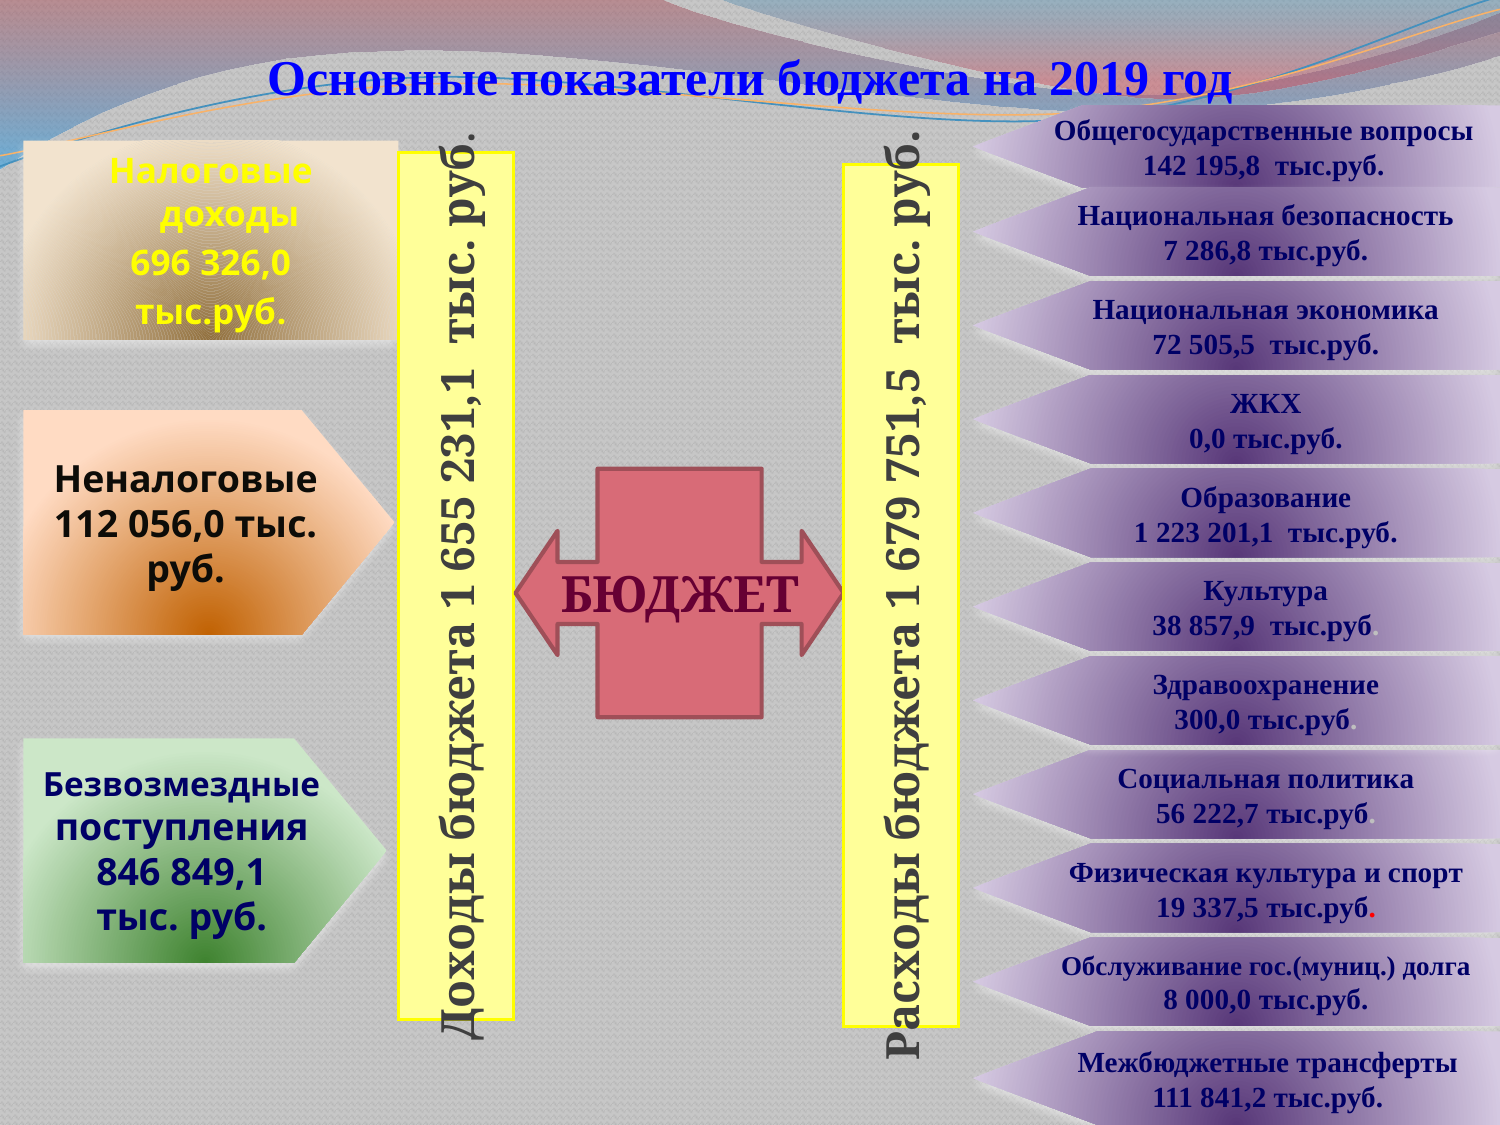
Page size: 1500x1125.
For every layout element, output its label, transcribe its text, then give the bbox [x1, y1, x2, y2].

text_box Расходы бюджета 1 679 751,5 тыс. руб. [843, 164, 959, 1027]
text_box Обслуживание гос.(муниц.) долга 8 000,0 тыс.руб. [972, 937, 1500, 1026]
text_box Общегосударственные вопросы 142 195,8 тыс.руб. [972, 105, 1500, 188]
text_box Физическая культура и спорт 19 337,5 тыс.руб. [972, 843, 1500, 933]
table_header Наименование [1081, 751, 1500, 757]
text_box Культура 38 857,9 тыс.руб. [972, 562, 1500, 651]
text_box Национальная безопасность 7 286,8 тыс.руб. [972, 187, 1500, 276]
text_box Социальная политика 56 222,7 тыс.руб. [972, 754, 1500, 839]
text_box Межбюджетные трансферты 111 841,2 тыс.руб. [972, 1031, 1500, 1125]
text_box Образование 1 223 201,1 тыс.руб. [972, 468, 1500, 558]
text_box Неналоговые 112 056,0 тыс. руб. [23, 410, 395, 635]
title Основные показатели бюджета на 2019 год [0, 0, 1500, 106]
text_box Безвозмездные поступления 846 849,1 тыс. руб. [23, 738, 387, 963]
list Налоговые доходы 696 326,0 тыс.руб. [23, 140, 399, 340]
text_box Доходы бюджета 1 655 231,1 тыс. руб. [398, 152, 514, 1020]
text_box ЖКХ 0,0 тыс.руб. [972, 375, 1500, 464]
text_box БЮДЖЕТ [513, 466, 843, 720]
text_box Здравоохранение 300,0 тыс.руб. [972, 656, 1500, 745]
text_box Национальная экономика 72 505,5 тыс.руб. . [972, 281, 1500, 370]
